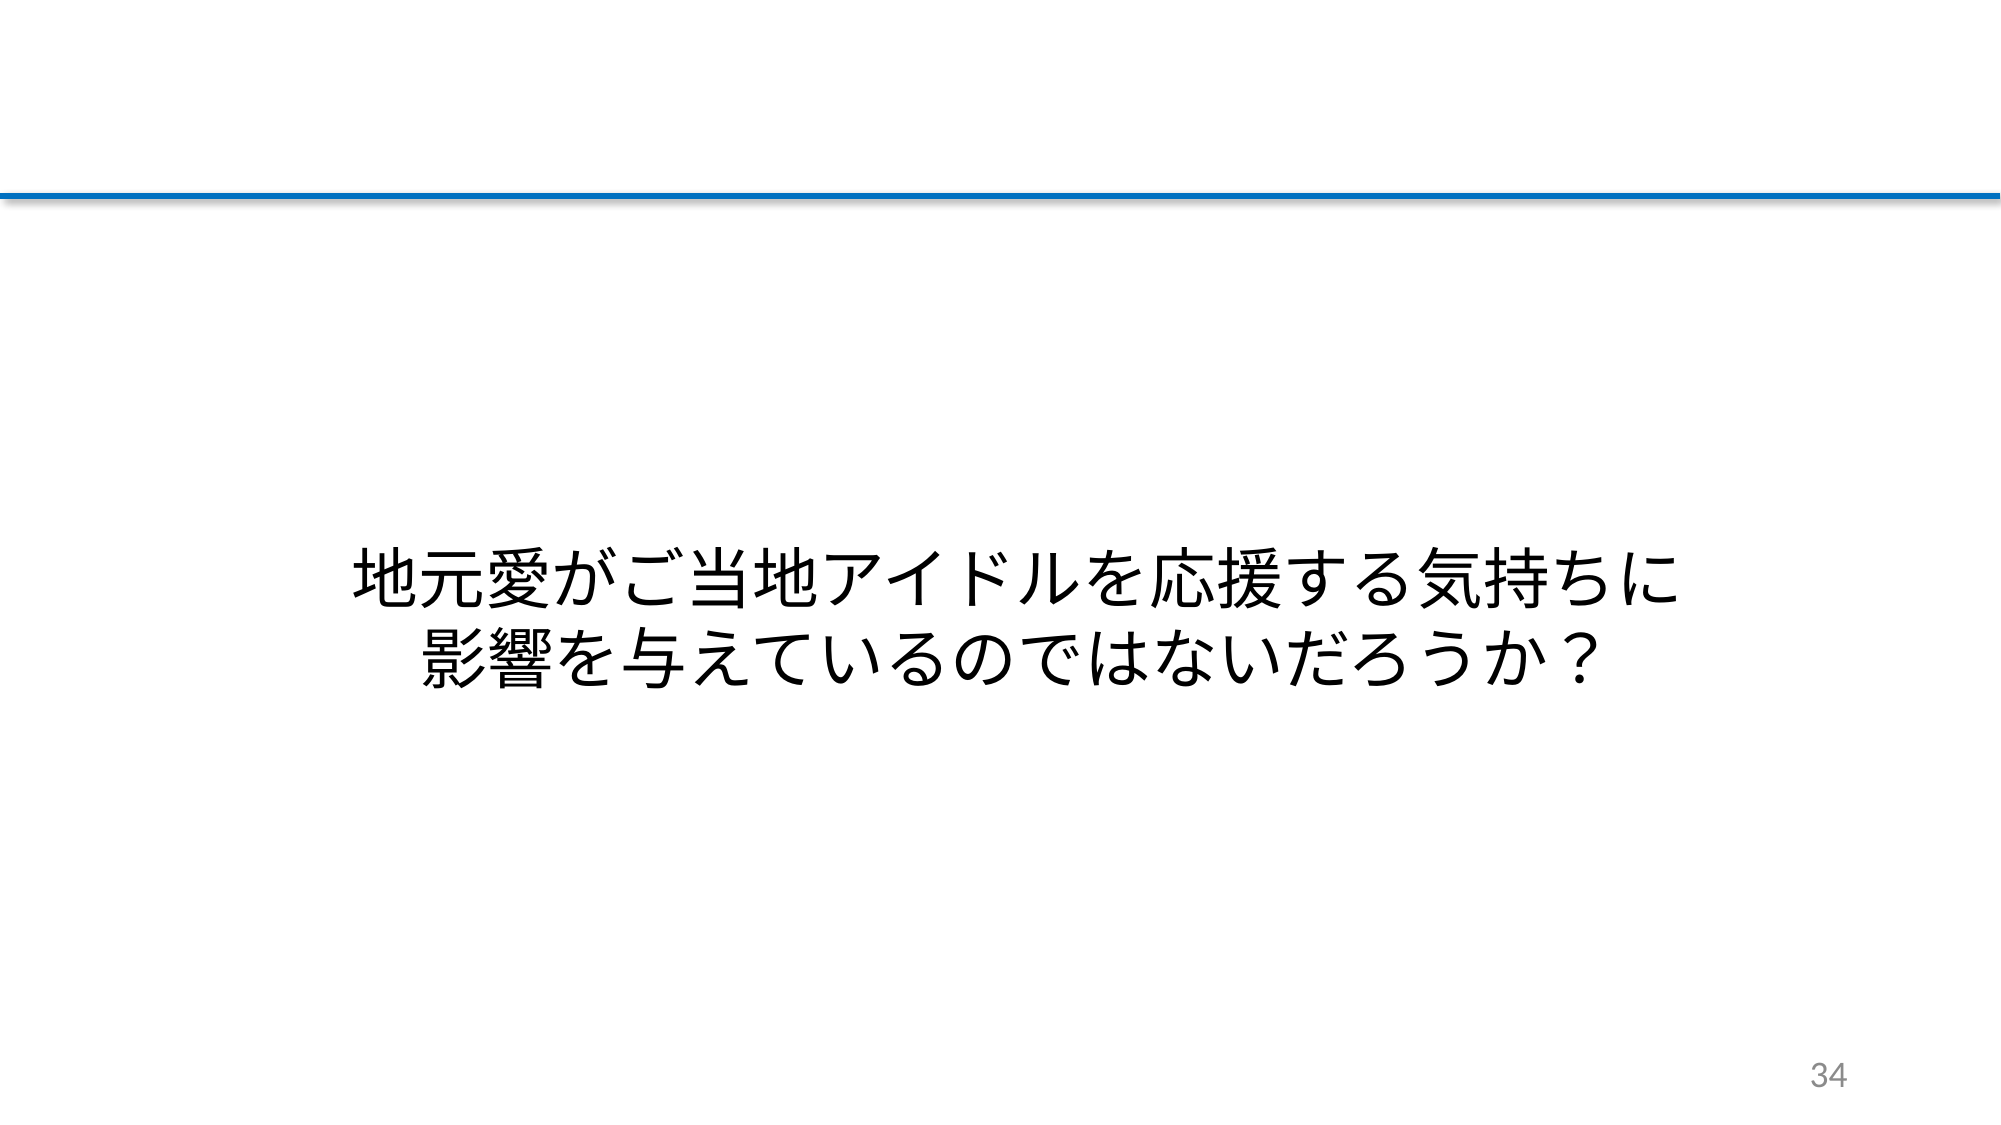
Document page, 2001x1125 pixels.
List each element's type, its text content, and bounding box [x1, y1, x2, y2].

text_box 地元愛がご当地アイドルを応援する気持ちに 影響を与えているのではないだろうか？ [35, 529, 2000, 705]
slide_number 34 [1412, 1042, 1863, 1103]
